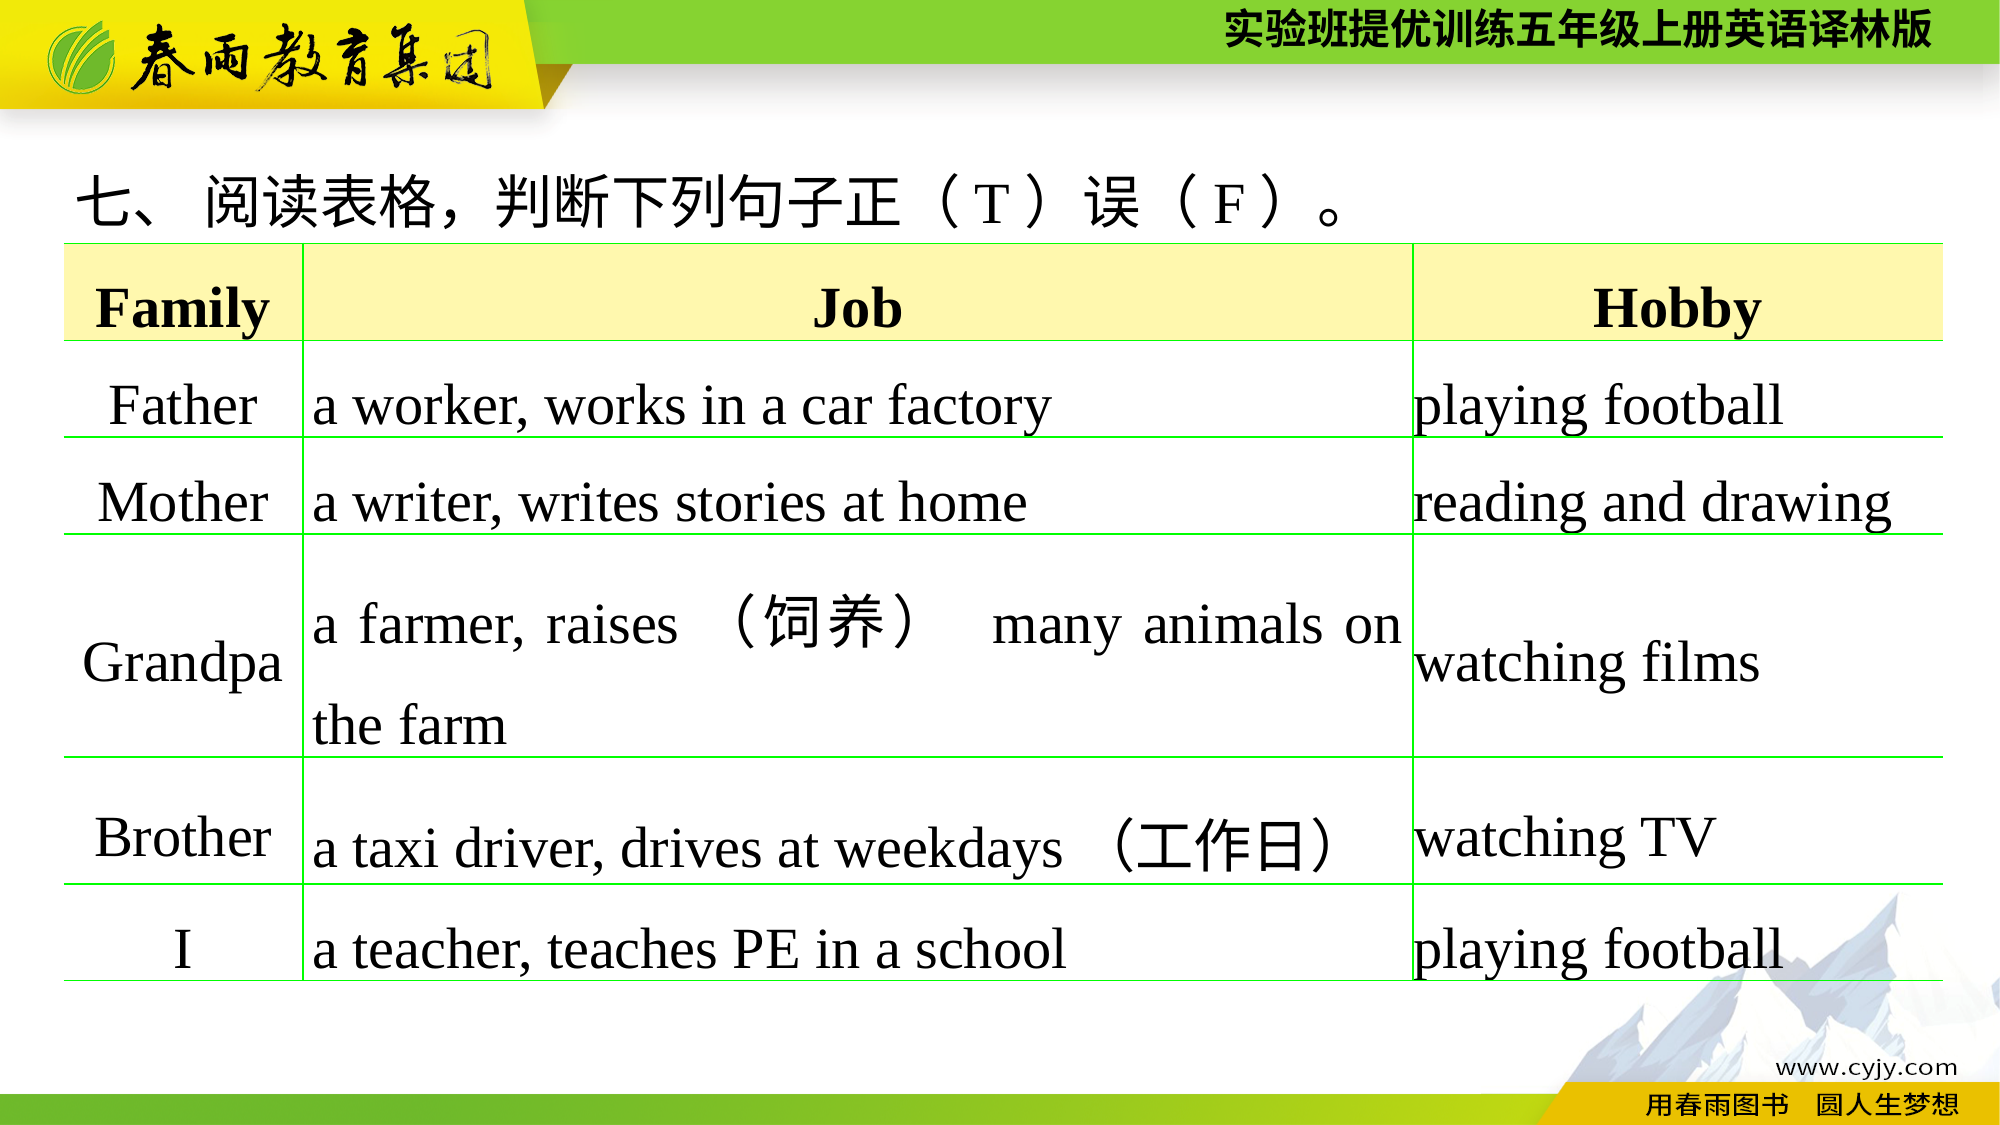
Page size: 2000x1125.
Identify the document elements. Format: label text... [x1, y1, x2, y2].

table_cell a worker, works in a car factory [304, 341, 1412, 436]
table_cell Mother [64, 438, 302, 533]
table_header Hobby [1414, 244, 1943, 340]
table_cell a writer, writes stories at home [304, 438, 1412, 533]
table_cell playing football [1414, 885, 1943, 980]
table_header Job [304, 244, 1412, 340]
table_cell Brother [64, 758, 302, 883]
table_cell playing football [1414, 341, 1943, 436]
table_cell a teacher, teaches PE in a school [304, 885, 1412, 980]
table_cell I [64, 885, 302, 980]
table_cell a taxi driver, drives at weekdays（工作日） [304, 758, 1412, 883]
table_cell watching TV [1414, 758, 1943, 883]
table_cell Father [64, 341, 302, 436]
table_cell watching films [1414, 535, 1943, 756]
table_cell Grandpa [64, 535, 302, 756]
table_header Family [64, 244, 302, 340]
table_cell a farmer, raises（饲养） many animals on the farm [304, 535, 1412, 756]
picture [0, 0, 2000, 1125]
list 七、 阅读表格，判断下列句子正（T）误（F）。 [59, 122, 1944, 231]
table_cell reading and drawing [1414, 438, 1943, 533]
